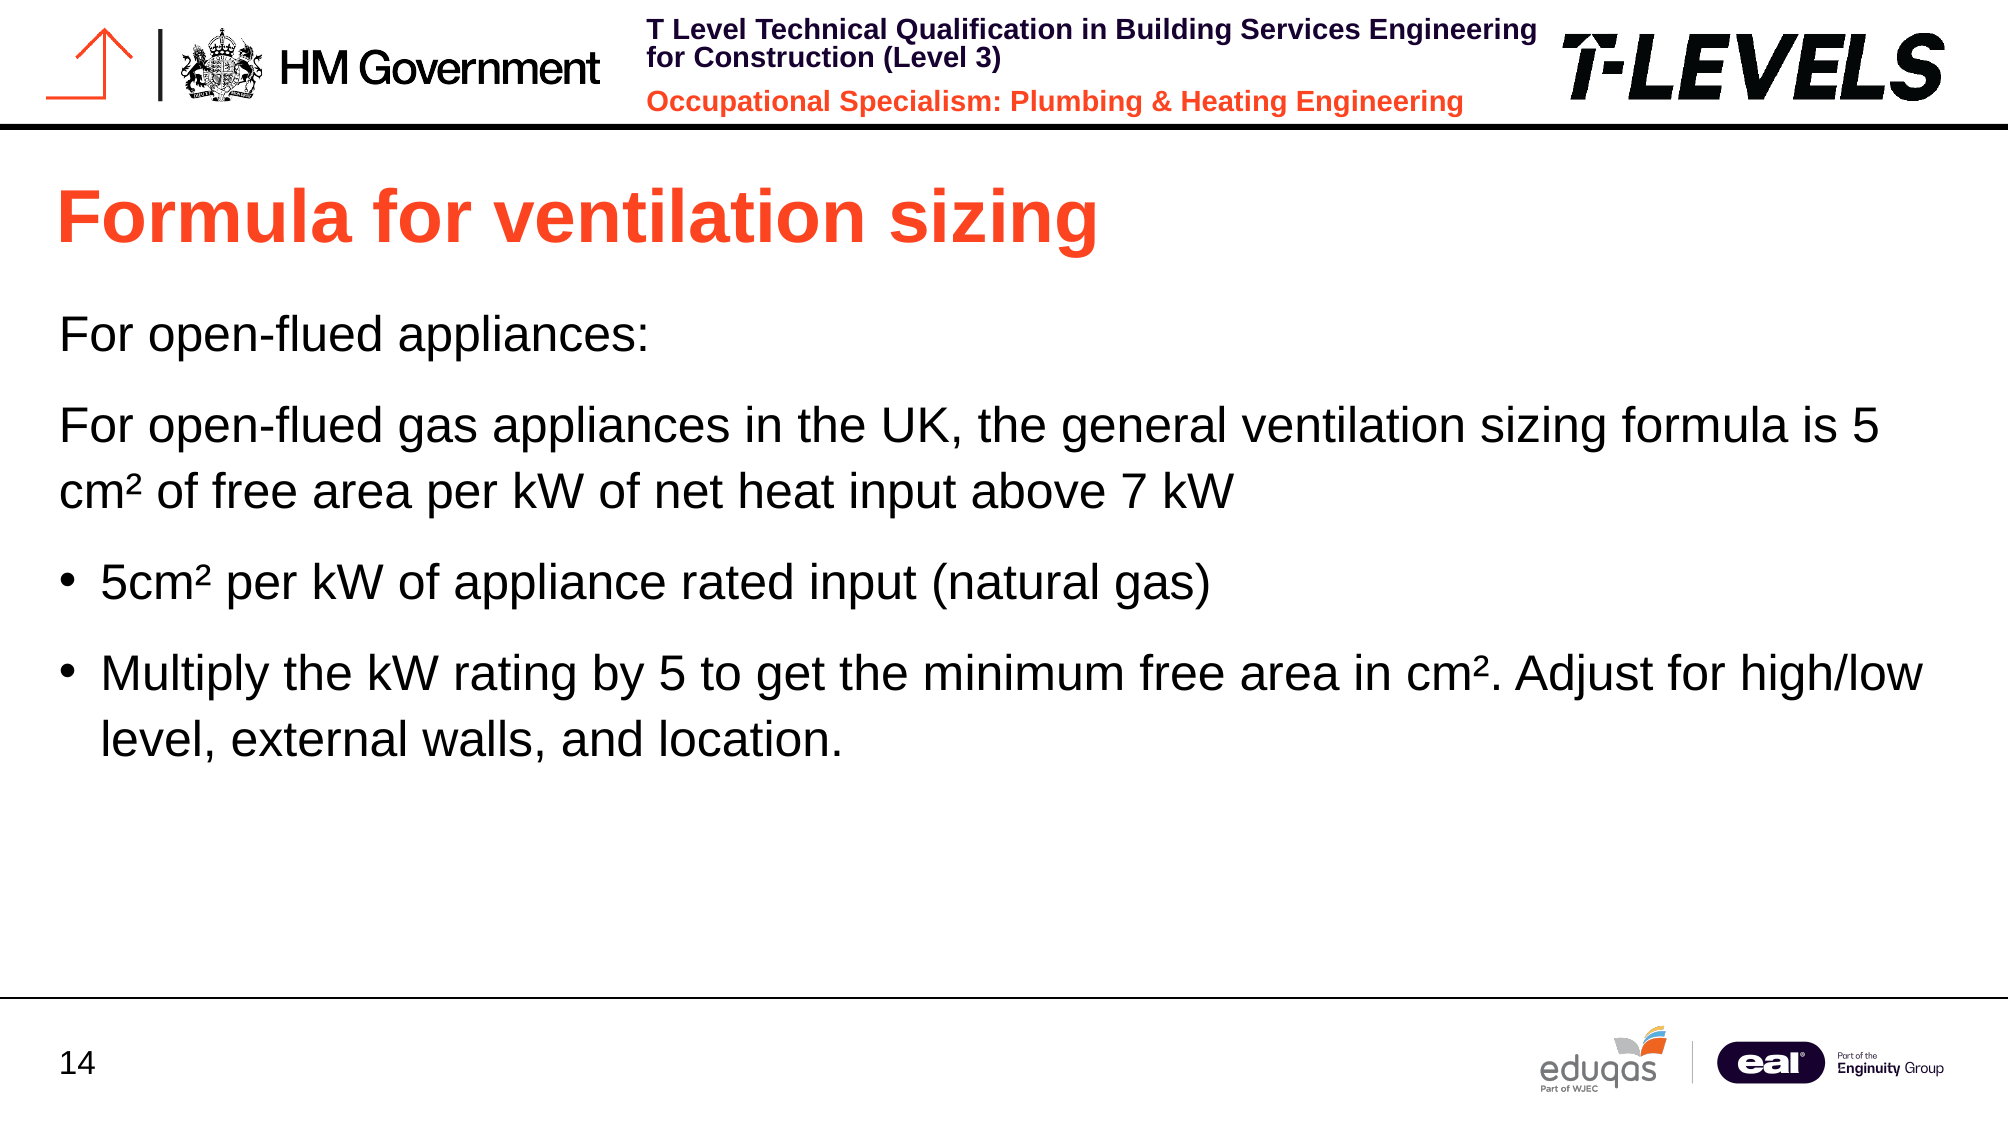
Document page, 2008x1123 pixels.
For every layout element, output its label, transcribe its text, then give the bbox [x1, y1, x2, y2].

picture [41, 27, 139, 100]
list For open-flued appliances: For open-flued gas appliances in the UK, the general ventilation sizing formula is 5 cm² of free area per kW of net heat input above 7 kW 5cm² per kW of appliance rated input (natural gas) Multiply the kW rating by 5 to get the minimum free area in cm². Adjust for high/low level, external walls, and location. [59, 295, 1967, 975]
title Formula for ventilation sizing [41, 111, 1949, 314]
picture [1535, 1021, 1949, 1097]
picture [158, 28, 600, 102]
picture [1543, 25, 1964, 108]
